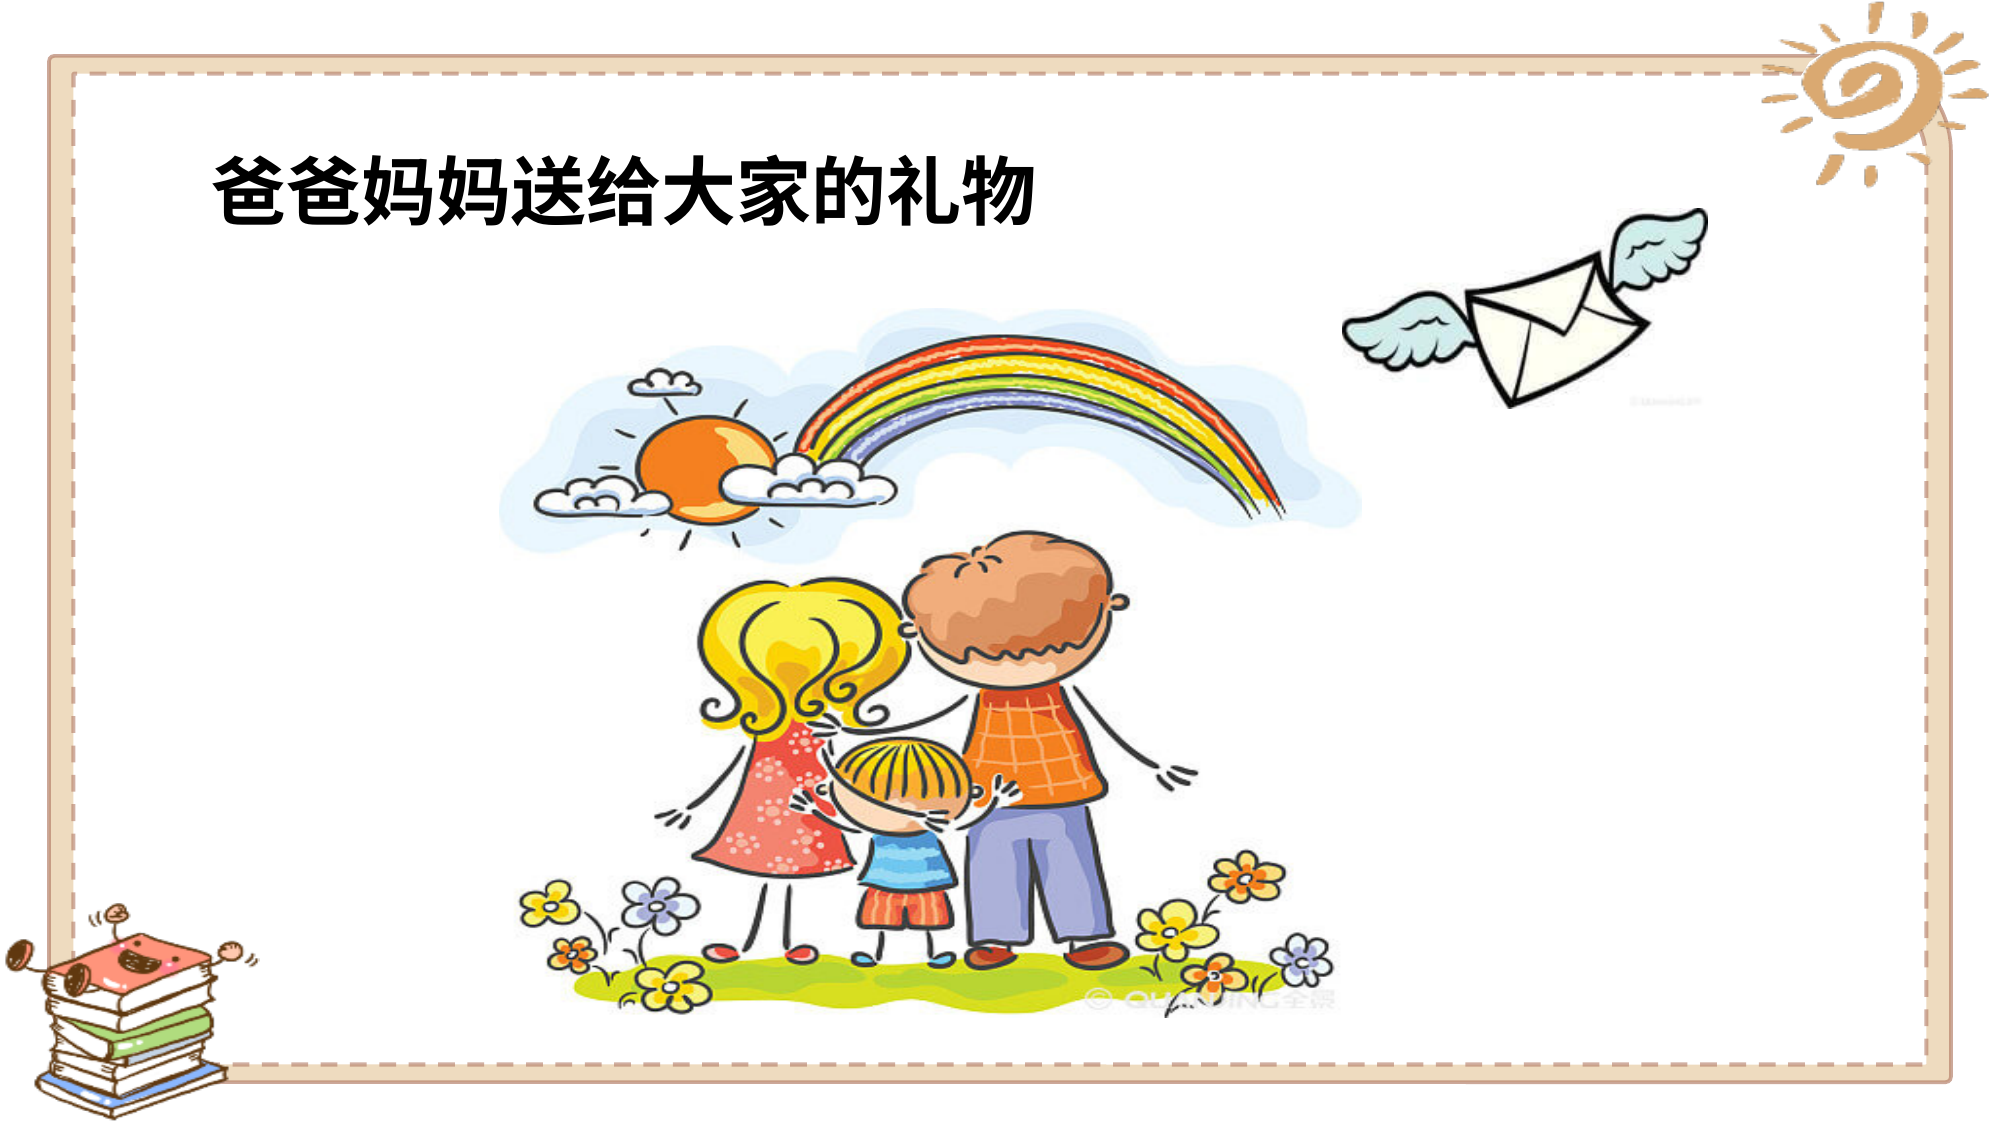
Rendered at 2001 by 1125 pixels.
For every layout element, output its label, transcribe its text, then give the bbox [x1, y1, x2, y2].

picture [1725, 0, 2001, 204]
title 爸爸妈妈送给大家的礼物 [196, 113, 1491, 278]
picture [0, 902, 260, 1122]
picture [498, 208, 1708, 1018]
